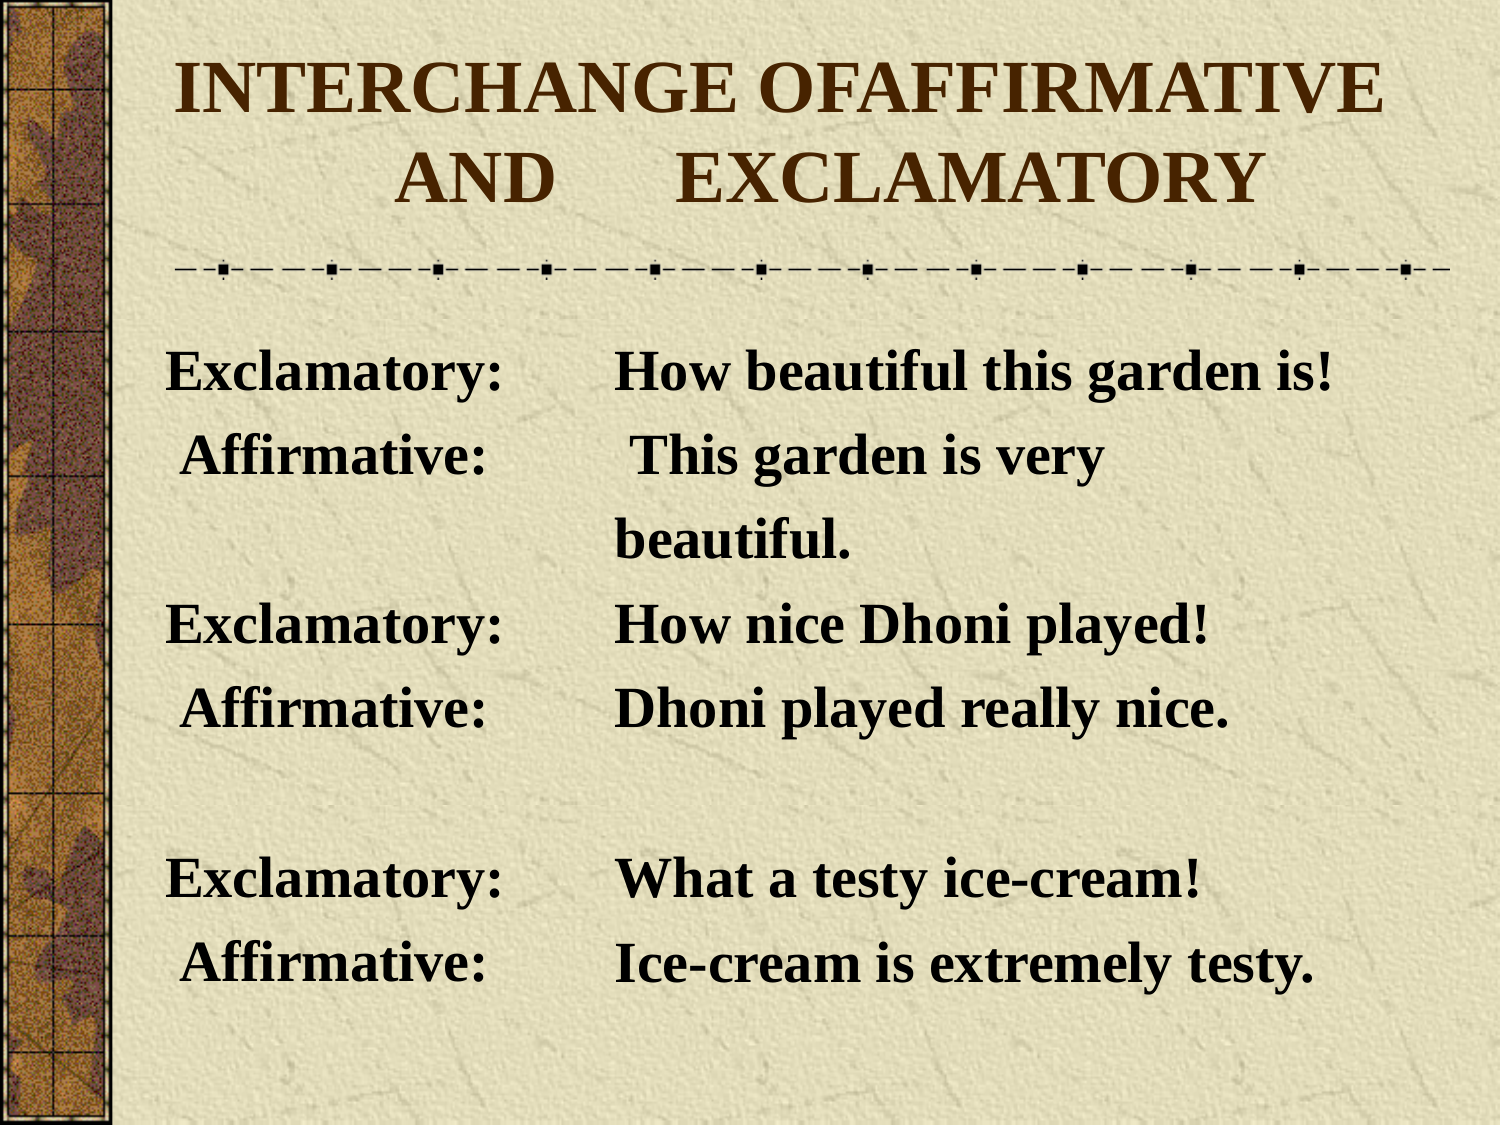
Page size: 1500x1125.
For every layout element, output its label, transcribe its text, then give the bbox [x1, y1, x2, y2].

text_box Exclamatory: Affirmative: [162, 315, 508, 486]
text_box What a testy ice-cream! Ice-cream is extremely testy. [612, 823, 1325, 994]
title INTERCHANGE OFAFFIRMATIVE AND EXCLAMATORY [171, 35, 1403, 226]
text_box How nice Dhoni played! Dhoni played really nice. [612, 569, 1235, 740]
picture [0, 0, 1500, 1125]
text_box Exclamatory: Affirmative: [162, 569, 508, 740]
text_box How beautiful this garden is! This garden is very beautiful. [612, 315, 1347, 570]
text_box Exclamatory: Affirmative: [162, 823, 508, 994]
